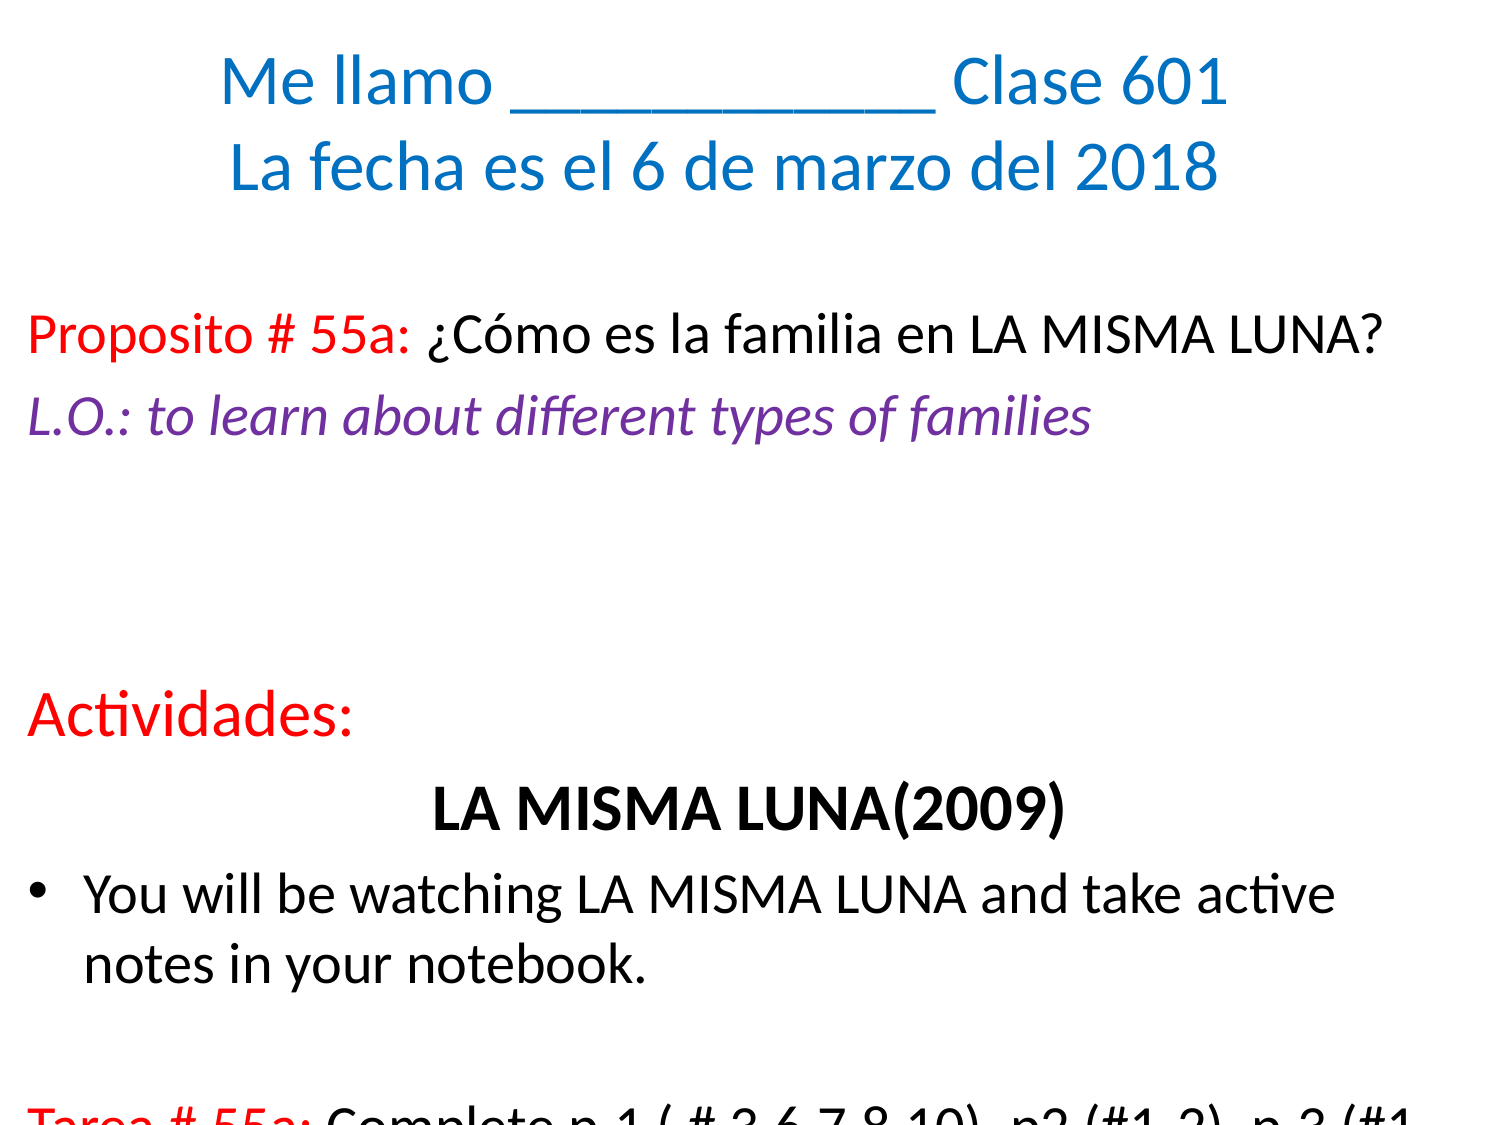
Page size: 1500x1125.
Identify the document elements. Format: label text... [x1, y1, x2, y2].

list Proposito # 55a: ¿Cómo es la familia en LA MISMA LUNA? L.O.: to learn about different types of families Actividades: LA MISMA LUNA(2009) You will be watching LA MISMA LUNA and take active notes in your notebook. Tarea # 55a: Complete p.1 ( # 3,6,7,8,10), p2 (#1-2), p.3 (#1-4, 6), p.4 (# 1-13) [12, 287, 1488, 1050]
title Me llamo ____________ Clase 601 La fecha es el 6 de marzo del 2018 [50, 24, 1400, 213]
